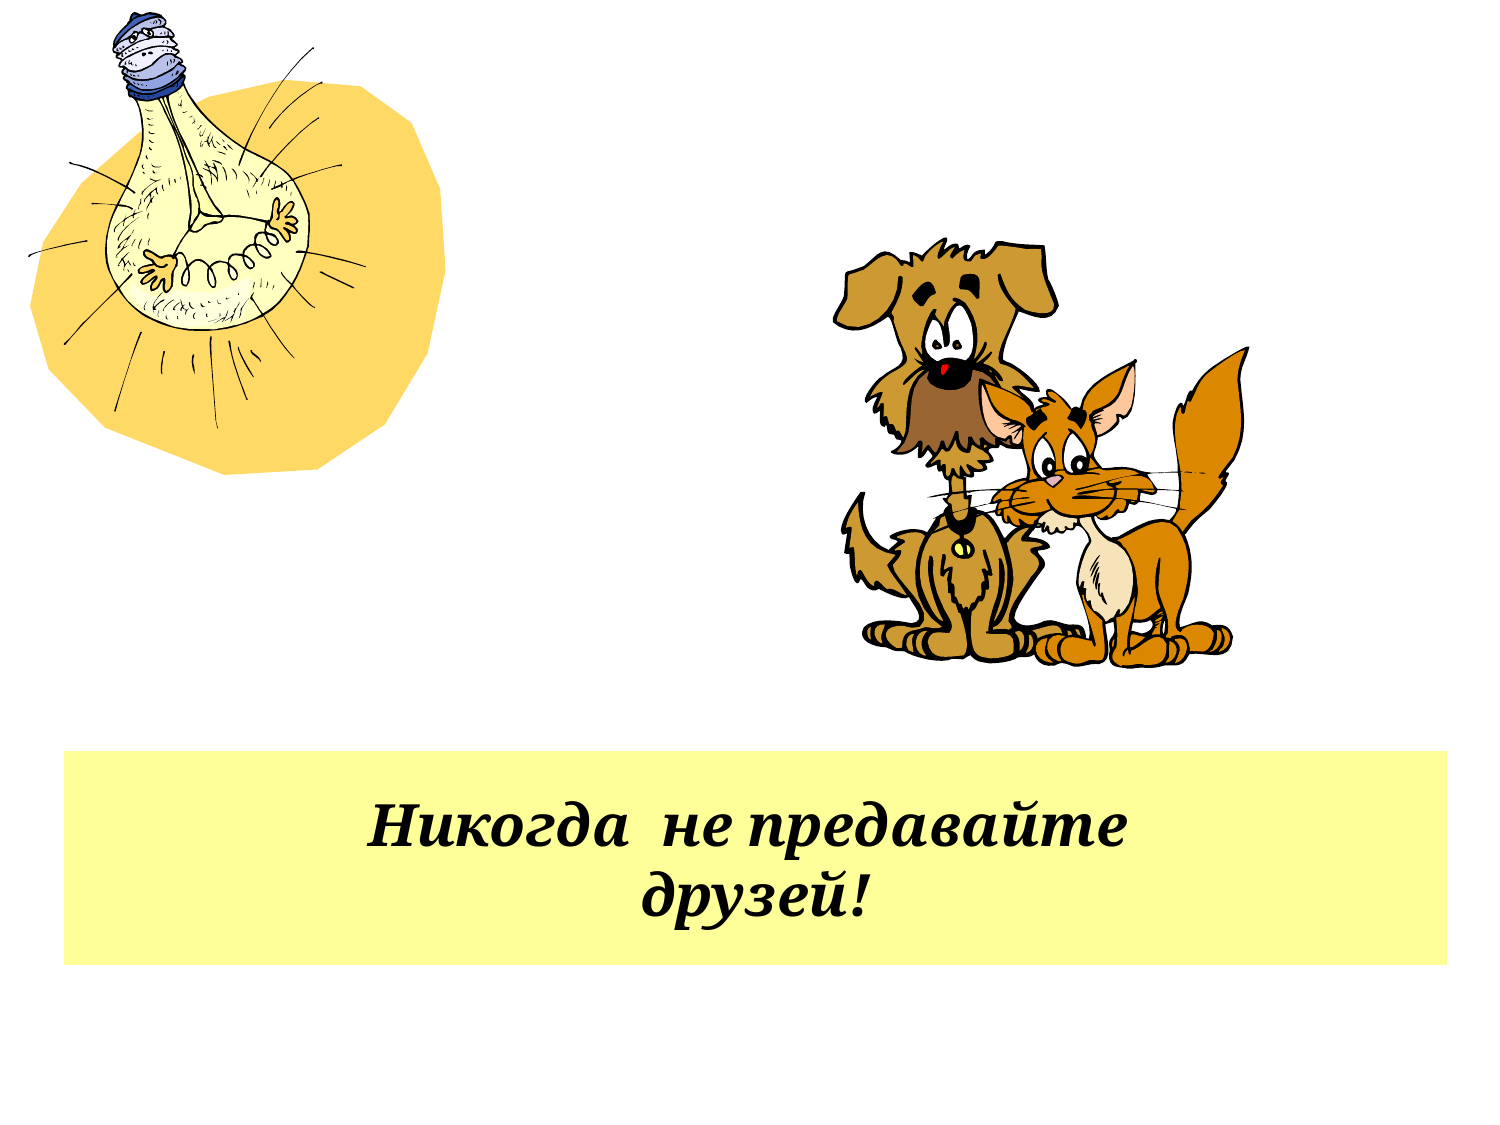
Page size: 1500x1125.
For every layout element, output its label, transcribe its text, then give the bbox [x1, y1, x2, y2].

text_box Никогда не предавайте друзей! [64, 751, 1447, 964]
picture [832, 219, 1256, 672]
picture [0, 0, 538, 639]
